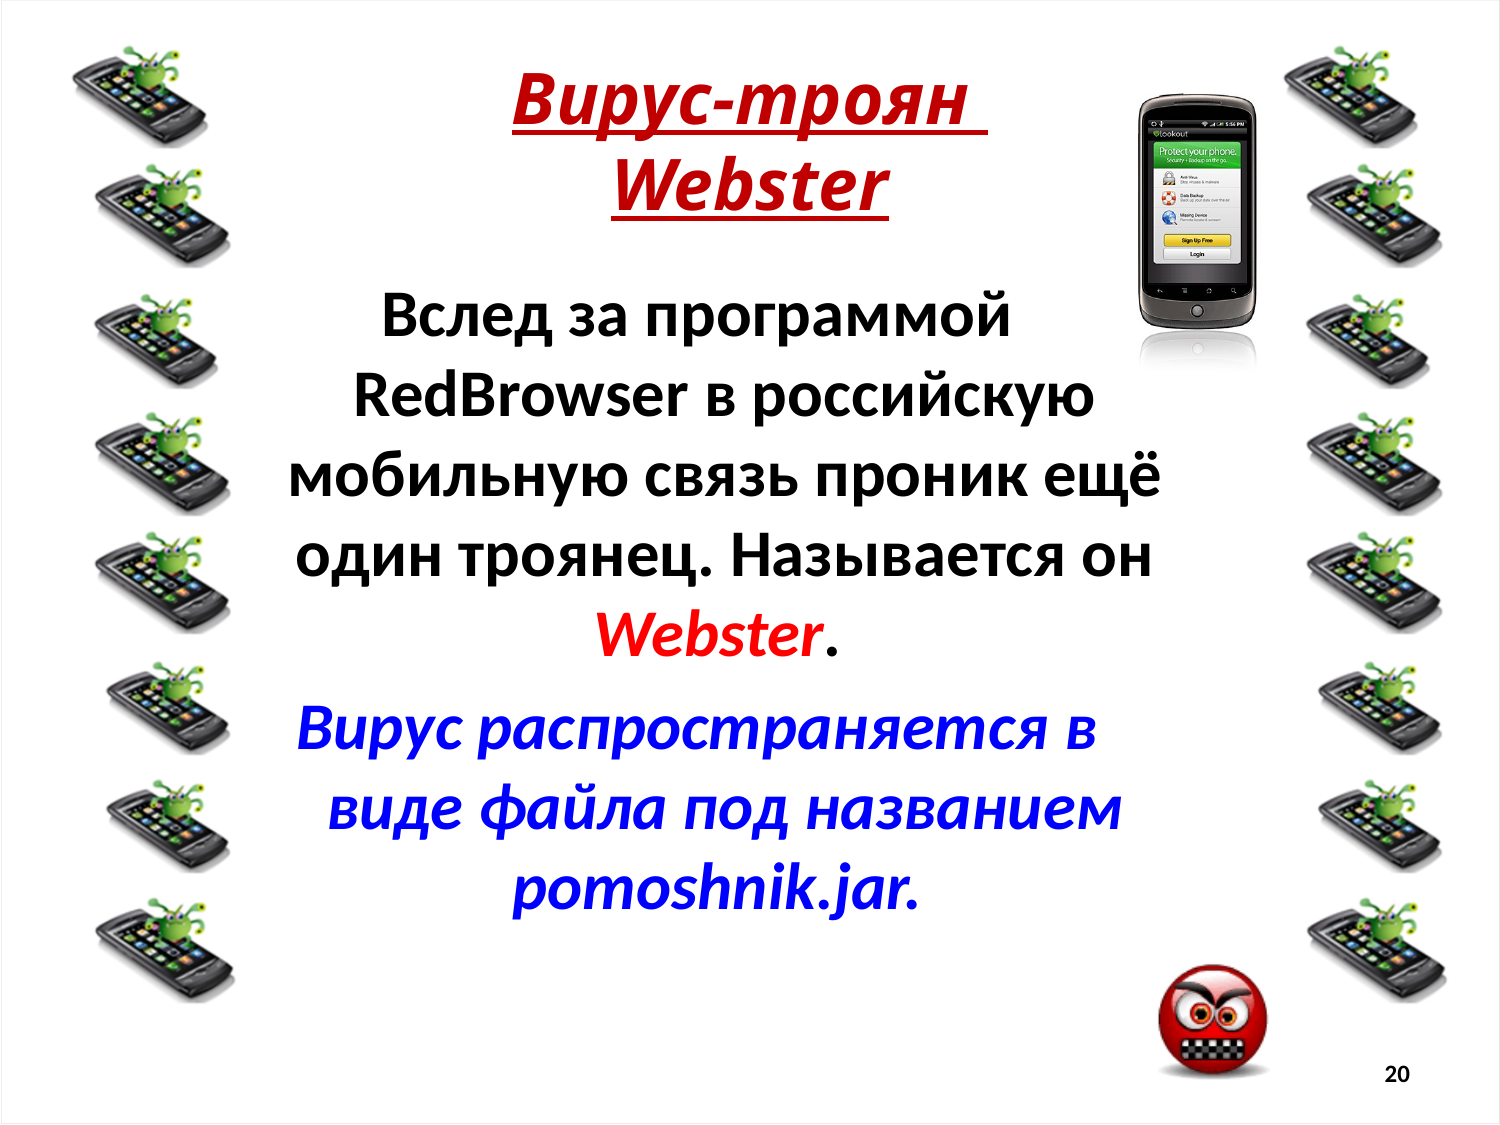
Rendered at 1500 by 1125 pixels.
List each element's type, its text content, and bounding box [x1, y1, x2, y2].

title Вирус-троян Webster [75, 45, 1425, 233]
list Вслед за программой RedBrowser в российскую мобильную связь проник ещё один троянец. Называется он Webster. Вирус распространяется в виде файла под названием pomoshnik.jar. [210, 262, 1184, 1005]
picture [0, 0, 1500, 1125]
slide_number 20 [1074, 1042, 1425, 1103]
